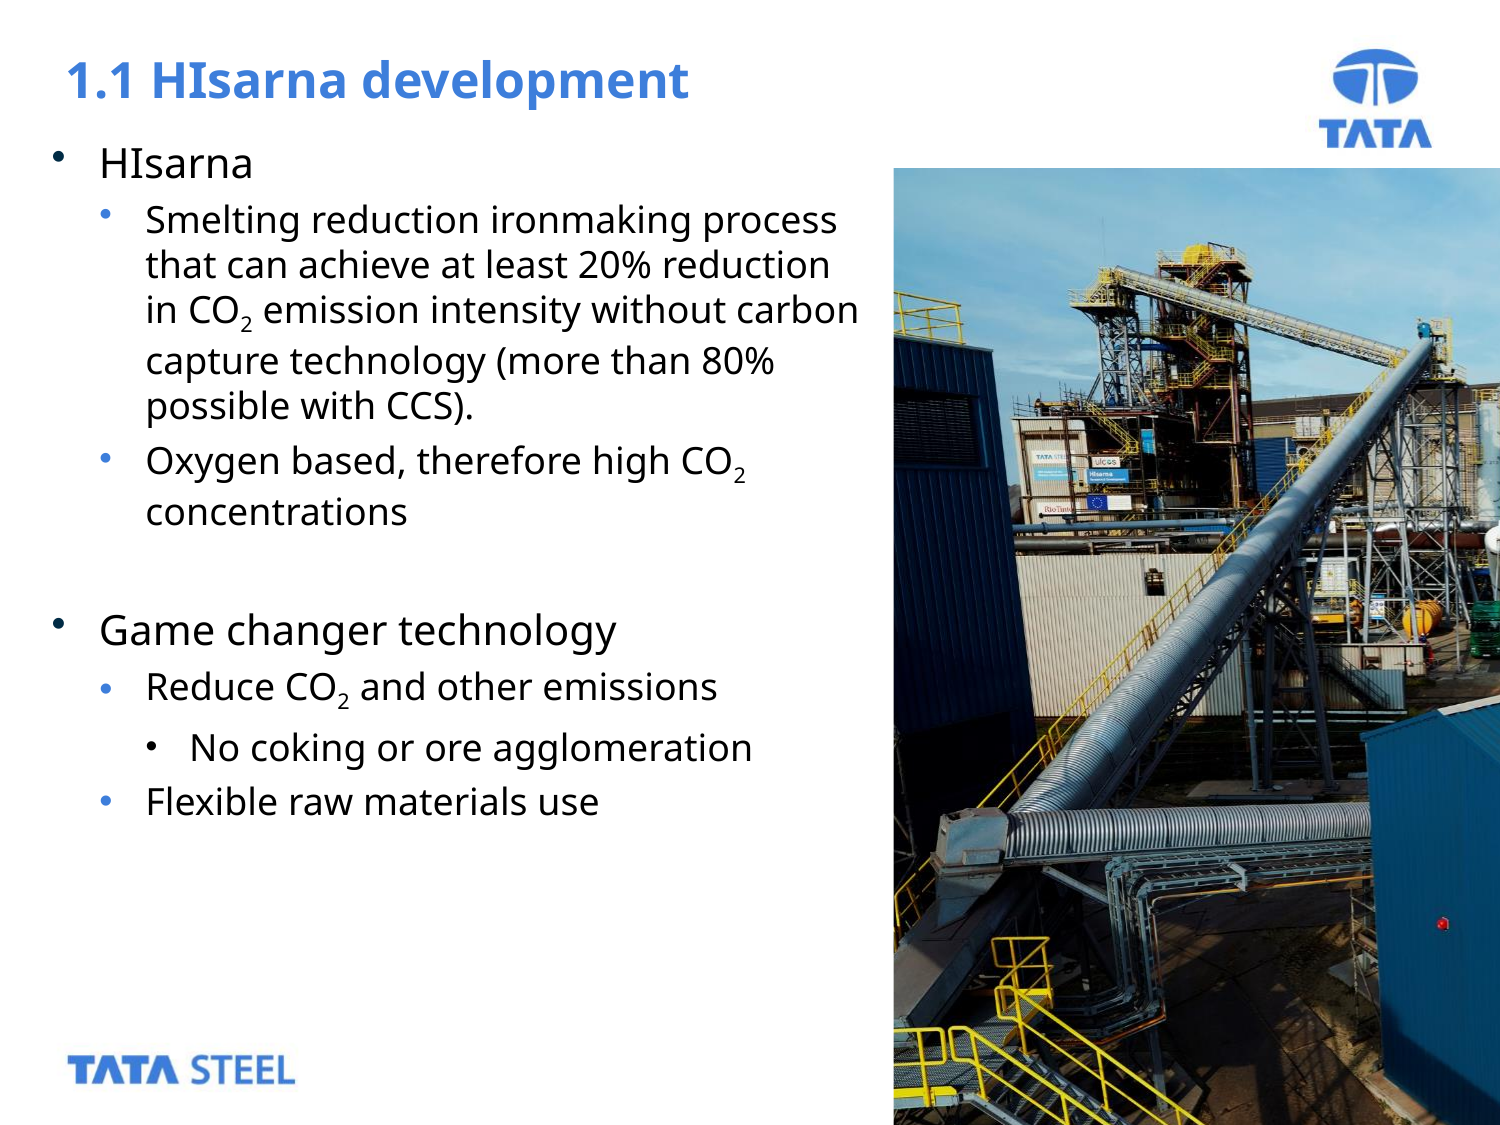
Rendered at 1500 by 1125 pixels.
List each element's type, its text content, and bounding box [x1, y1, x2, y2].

picture [41, 1027, 322, 1112]
picture [1305, 35, 1446, 161]
title 1.1 HIsarna development [65, 48, 1316, 107]
picture [893, 166, 1500, 1125]
list HIsarna Smelting reduction ironmaking process that can achieve at least 20% reduction in CO2 emission intensity without carbon capture technology (more than 80% possible with CCS). Oxygen based, therefore high CO2 concentrations Game changer technology Reduce CO2 and other emissions No coking or ore agglomeration Flexible raw materials use [51, 136, 873, 938]
